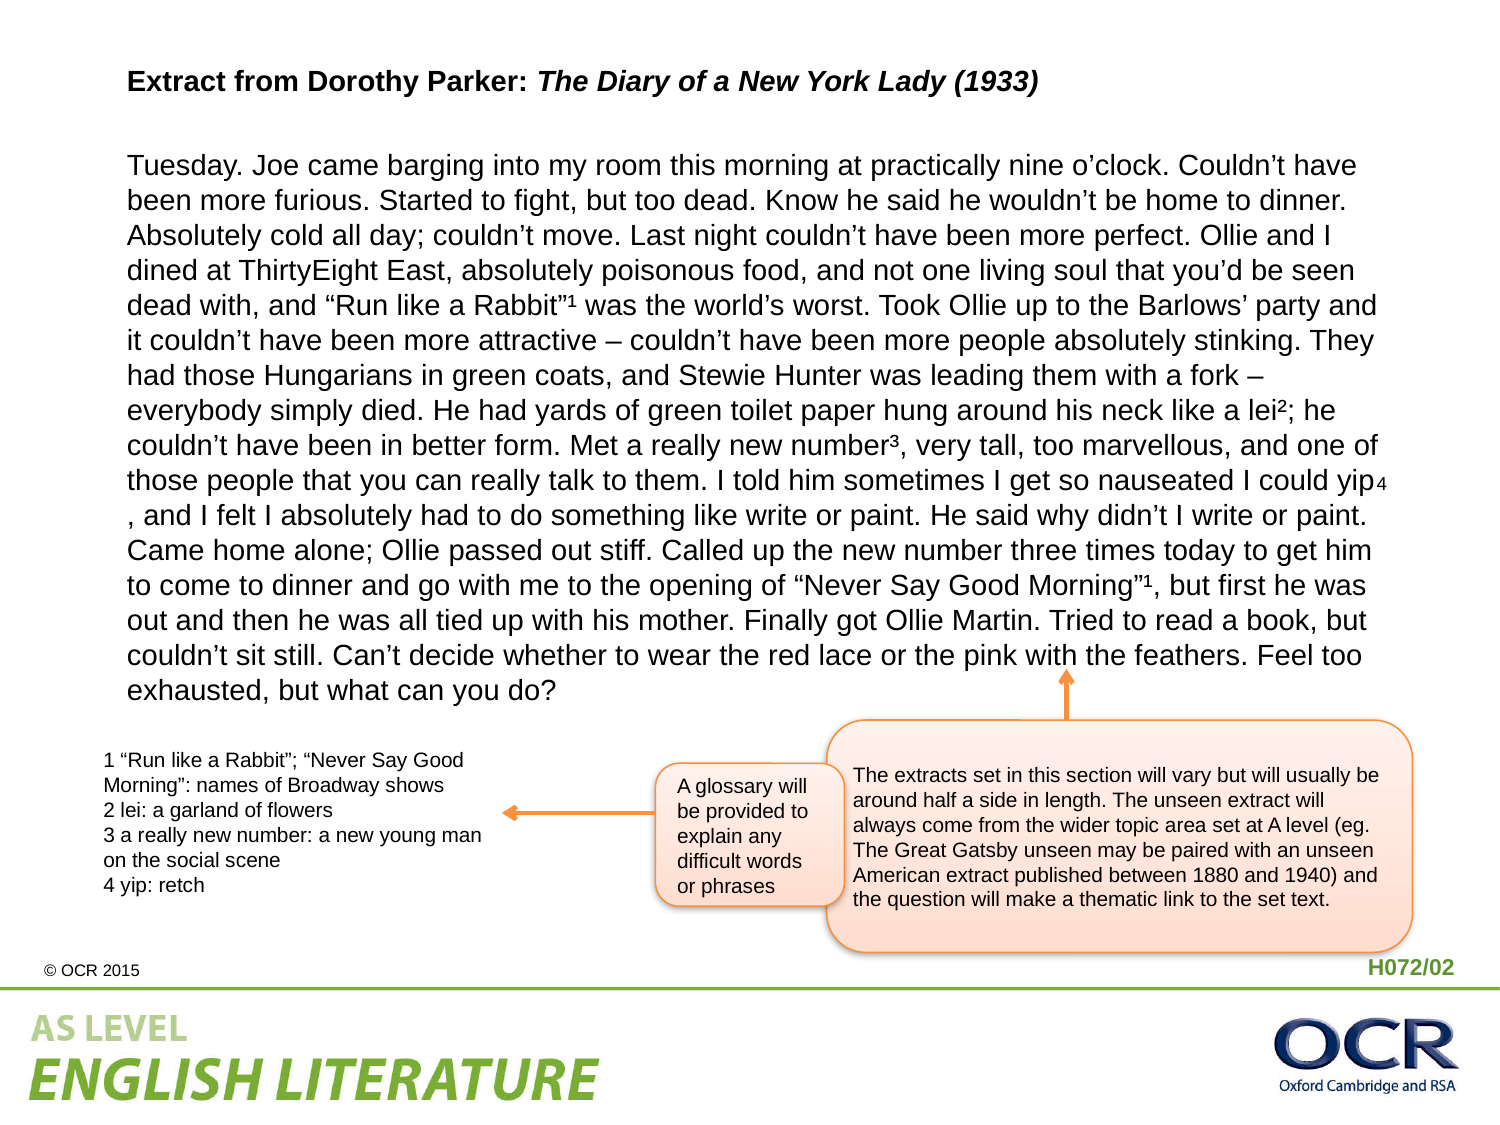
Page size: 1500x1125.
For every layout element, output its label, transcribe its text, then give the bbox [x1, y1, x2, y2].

text_box A glossary will be provided to explain any difficult words or phrases [654, 762, 846, 908]
text_box 1 “Run like a Rabbit”; “Never Say Good Morning”: names of Broadway shows 2 lei: a garland of flowers 3 a really new number: a new young man on the social scene 4 yip: retch [88, 739, 502, 905]
text_box Tuesday. Joe came barging into my room this morning at practically nine o’clock. Couldn’t have been more furious. Started to fight, but too dead. Know he said he wouldn’t be home to dinner. Absolutely cold all day; couldn’t move. Last night couldn’t have been more perfect. Ollie and I dined at ThirtyEight East, absolutely poisonous food, and not one living soul that you’d be seen dead with, and “Run like a Rabbit”¹ was the world’s worst. Took Ollie up to the Barlows’ party and it couldn’t have been more attractive – couldn’t have been more people absolutely stinking. They had those Hungarians in green coats, and Stewie Hunter was leading them with a fork – everybody simply died. He had yards of green toilet paper hung around his neck like a lei²; he couldn’t have been in better form. Met a really new number³, very tall, too marvellous, and one of those people that you can really talk to them. I told him sometimes I get so nauseated I could yip4 , and I felt I absolutely had to do something like write or paint. He said why didn’t I write or paint. Came home alone; Ollie passed out stiff. Called up the new number three times today to get him to come to dinner and go with me to the opening of “Never Say Good Morning”¹, but first he was out and then he was all tied up with his mother. Finally got Ollie Martin. Tried to read a book, but couldn’t sit still. Can’t decide whether to wear the red lace or the pink with the feathers. Feel too exhausted, but what can you do? [112, 139, 1407, 714]
text_box Extract from Dorothy Parker: The Diary of a New York Lady (1933) [112, 55, 1388, 105]
picture [0, 987, 1500, 1124]
text_box The extracts set in this section will vary but will usually be around half a side in length. The unseen extract will always come from the wider topic area set at A level (eg. The Great Gatsby unseen may be paired with an unseen American extract published between 1880 and 1940) and the question will make a thematic link to the set text. [825, 719, 1414, 954]
